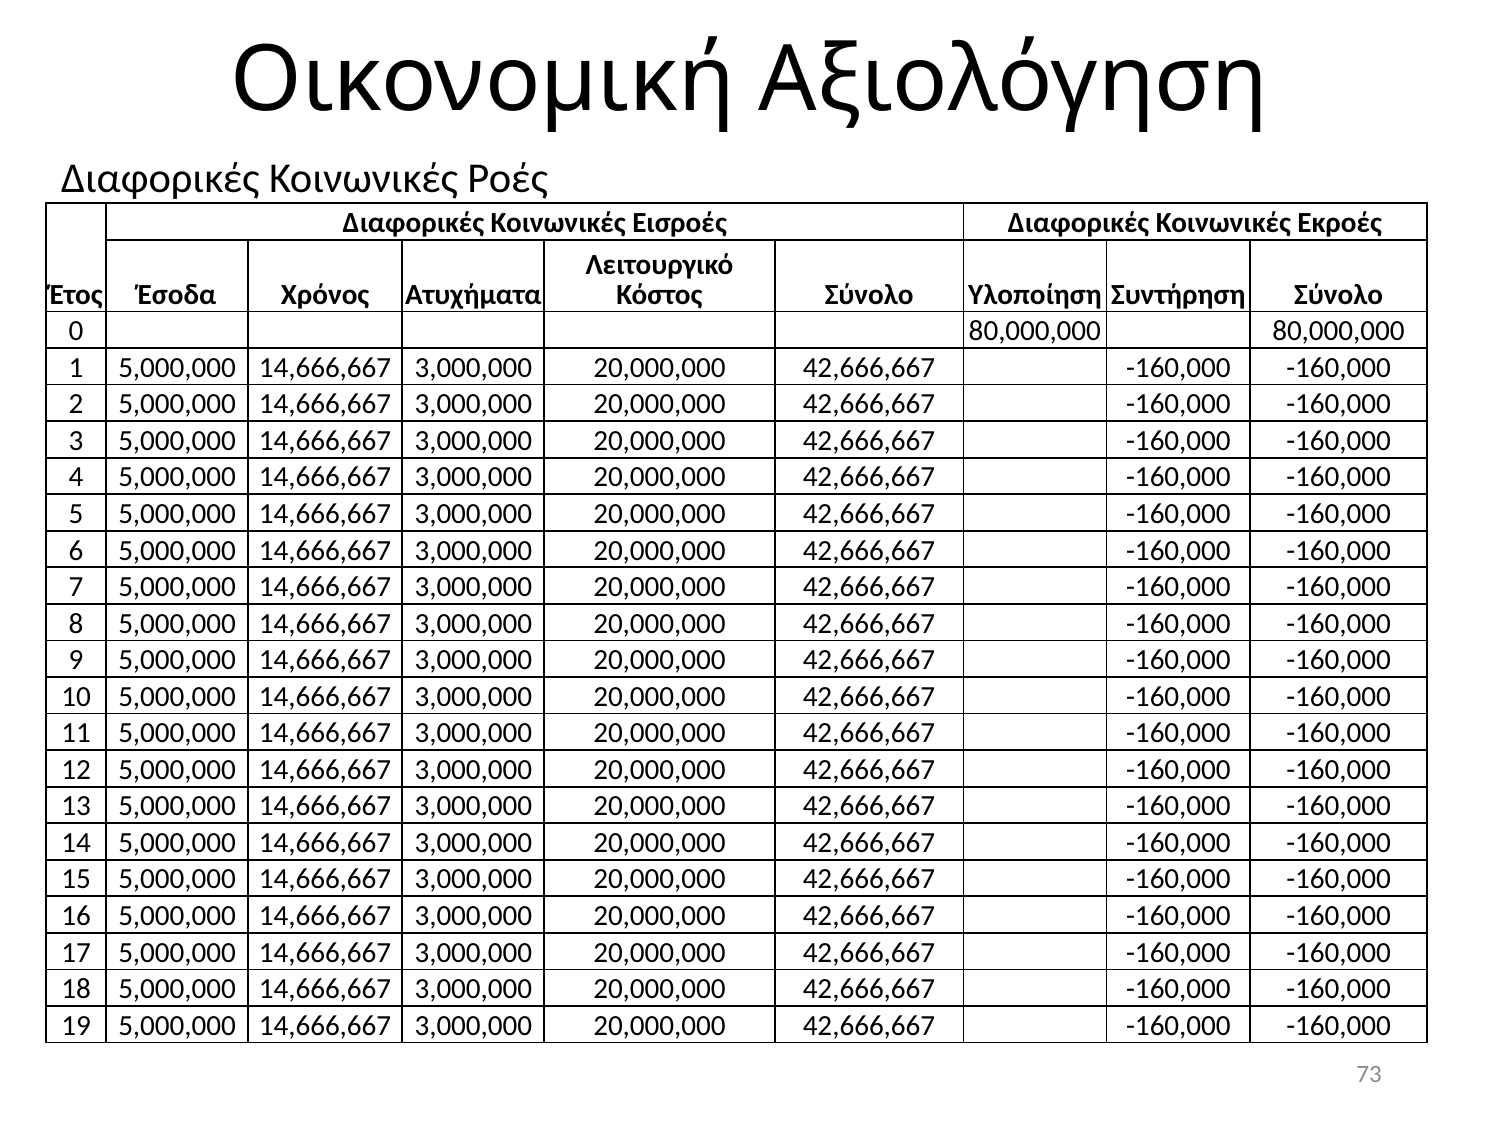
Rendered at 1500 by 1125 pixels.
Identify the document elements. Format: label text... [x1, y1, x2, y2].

table_cell 20,000,000 [545, 532, 774, 566]
table_cell 14,666,667 [249, 568, 401, 603]
table_cell -160,000 [1107, 385, 1249, 420]
table_cell 5,000,000 [107, 897, 247, 932]
table_cell 42,666,667 [776, 861, 963, 895]
slide_number 73 [1059, 1043, 1397, 1103]
table_cell [107, 312, 247, 347]
table_cell [964, 934, 1106, 969]
table_cell 80,000,000 [964, 312, 1106, 347]
table_cell -160,000 [1251, 385, 1426, 420]
table_cell 3,000,000 [403, 934, 543, 969]
table_cell 14,666,667 [249, 459, 401, 493]
table_cell -160,000 [1107, 751, 1249, 786]
table_cell 3,000,000 [403, 788, 543, 822]
table_cell 14,666,667 [249, 605, 401, 640]
table_cell 42,666,667 [776, 532, 963, 566]
table_cell 8 [47, 605, 105, 640]
table_cell -160,000 [1251, 897, 1426, 932]
table_cell -160,000 [1107, 714, 1249, 749]
table_cell 5,000,000 [107, 1007, 247, 1042]
table_cell 20,000,000 [545, 1007, 774, 1042]
table_cell 42,666,667 [776, 641, 963, 676]
table_cell 14,666,667 [249, 532, 401, 566]
table_cell 3,000,000 [403, 897, 543, 932]
table_cell [403, 312, 543, 347]
table_cell Συντήρηση [1107, 241, 1249, 311]
table_cell [1107, 312, 1249, 347]
table_cell 20,000,000 [545, 788, 774, 822]
table_cell 20,000,000 [545, 861, 774, 895]
table_cell -160,000 [1107, 1007, 1249, 1042]
table_cell [964, 1007, 1106, 1042]
table_cell -160,000 [1107, 495, 1249, 530]
table_cell -160,000 [1251, 788, 1426, 822]
table_cell 14,666,667 [249, 861, 401, 895]
table_cell 5,000,000 [107, 459, 247, 493]
table_cell 20,000,000 [545, 751, 774, 786]
table_cell -160,000 [1107, 824, 1249, 859]
table_cell [776, 312, 963, 347]
table_cell 14,666,667 [249, 824, 401, 859]
table_cell -160,000 [1107, 605, 1249, 640]
table_cell -160,000 [1107, 641, 1249, 676]
table_cell -160,000 [1107, 897, 1249, 932]
table_cell [964, 824, 1106, 859]
table_cell 20,000,000 [545, 897, 774, 932]
table_cell -160,000 [1107, 861, 1249, 895]
table_cell 20,000,000 [545, 714, 774, 749]
table_cell 14,666,667 [249, 1007, 401, 1042]
table_cell 16 [47, 897, 105, 932]
table_cell 5,000,000 [107, 970, 247, 1005]
table_cell [964, 897, 1106, 932]
table_cell [964, 605, 1106, 640]
table_cell 80,000,000 [1251, 312, 1426, 347]
title Οικονομική Αξιολόγηση [0, 0, 1500, 161]
table_cell 5,000,000 [107, 605, 247, 640]
table_cell 14,666,667 [249, 678, 401, 713]
table_cell 3,000,000 [403, 349, 543, 384]
table_cell 20,000,000 [545, 459, 774, 493]
table_cell Σύνολο [1251, 241, 1426, 311]
table_cell 20,000,000 [545, 385, 774, 420]
table_cell 42,666,667 [776, 970, 963, 1005]
table_cell -160,000 [1107, 934, 1249, 969]
table_cell 42,666,667 [776, 422, 963, 457]
table_cell 18 [47, 970, 105, 1005]
table_cell 13 [47, 788, 105, 822]
table_cell 42,666,667 [776, 605, 963, 640]
table_cell 14,666,667 [249, 970, 401, 1005]
table_cell 3 [47, 422, 105, 457]
table_cell 14 [47, 824, 105, 859]
table_cell 3,000,000 [403, 422, 543, 457]
table_cell 5 [47, 495, 105, 530]
table_cell [964, 641, 1106, 676]
table_cell 14,666,667 [249, 385, 401, 420]
table_cell 5,000,000 [107, 532, 247, 566]
table_cell 20,000,000 [545, 568, 774, 603]
table_cell -160,000 [1251, 495, 1426, 530]
table_cell 3,000,000 [403, 568, 543, 603]
table_cell [964, 568, 1106, 603]
table_cell 42,666,667 [776, 897, 963, 932]
table_cell [964, 788, 1106, 822]
table_cell 5,000,000 [107, 934, 247, 969]
table_header Διαφορικές Κοινωνικές Εισροές [107, 204, 963, 239]
table_cell [964, 495, 1106, 530]
table_cell -160,000 [1107, 970, 1249, 1005]
table_cell -160,000 [1251, 970, 1426, 1005]
table_cell -160,000 [1251, 568, 1426, 603]
table_cell 42,666,667 [776, 678, 963, 713]
table_cell -160,000 [1107, 788, 1249, 822]
table_cell 3,000,000 [403, 714, 543, 749]
table_cell [964, 714, 1106, 749]
table_cell [964, 422, 1106, 457]
table_cell 10 [47, 678, 105, 713]
table_cell 20,000,000 [545, 970, 774, 1005]
table_cell 42,666,667 [776, 714, 963, 749]
table_cell 20,000,000 [545, 641, 774, 676]
table_cell 20,000,000 [545, 824, 774, 859]
table_cell 5,000,000 [107, 349, 247, 384]
table_cell 1 [47, 349, 105, 384]
table_cell 3,000,000 [403, 459, 543, 493]
table_cell 2 [47, 385, 105, 420]
table_cell 3,000,000 [403, 824, 543, 859]
table_cell 19 [47, 1007, 105, 1042]
table_cell 3,000,000 [403, 641, 543, 676]
table_cell 5,000,000 [107, 495, 247, 530]
table_cell 12 [47, 751, 105, 786]
table_cell 0 [47, 312, 105, 347]
table_cell 6 [47, 532, 105, 566]
table_cell 20,000,000 [545, 605, 774, 640]
table_cell [545, 312, 774, 347]
table_cell 42,666,667 [776, 568, 963, 603]
table_cell -160,000 [1251, 605, 1426, 640]
table_cell 9 [47, 641, 105, 676]
table_cell 3,000,000 [403, 970, 543, 1005]
table_cell 42,666,667 [776, 934, 963, 969]
table_cell -160,000 [1251, 678, 1426, 713]
table_cell 3,000,000 [403, 605, 543, 640]
table_cell 20,000,000 [545, 349, 774, 384]
table_cell 3,000,000 [403, 532, 543, 566]
list Διαφορικές Κοινωνικές Ροές [46, 147, 1340, 202]
table_cell -160,000 [1251, 349, 1426, 384]
table_cell [964, 861, 1106, 895]
table_cell -160,000 [1107, 459, 1249, 493]
table_cell 3,000,000 [403, 751, 543, 786]
table_cell 5,000,000 [107, 751, 247, 786]
table_cell 3,000,000 [403, 861, 543, 895]
table_cell 14,666,667 [249, 495, 401, 530]
table_cell Χρόνος [249, 241, 401, 311]
table_cell 20,000,000 [545, 495, 774, 530]
table_cell 42,666,667 [776, 385, 963, 420]
table_cell -160,000 [1107, 568, 1249, 603]
table_cell -160,000 [1251, 714, 1426, 749]
table_cell 42,666,667 [776, 459, 963, 493]
table_cell -160,000 [1107, 349, 1249, 384]
table_cell [964, 349, 1106, 384]
table_cell 15 [47, 861, 105, 895]
table_cell 42,666,667 [776, 1007, 963, 1042]
table_cell 5,000,000 [107, 788, 247, 822]
table_cell [964, 532, 1106, 566]
table_cell 20,000,000 [545, 422, 774, 457]
table_cell Λειτουργικό Κόστος [545, 241, 774, 311]
table_cell 20,000,000 [545, 934, 774, 969]
table_cell 3,000,000 [403, 1007, 543, 1042]
table_cell 5,000,000 [107, 641, 247, 676]
table_cell 5,000,000 [107, 422, 247, 457]
table_cell 14,666,667 [249, 934, 401, 969]
table_cell Σύνολο [776, 241, 963, 311]
table_cell 42,666,667 [776, 788, 963, 822]
table_cell 14,666,667 [249, 641, 401, 676]
table_cell Έσοδα [107, 241, 247, 311]
table_cell 5,000,000 [107, 861, 247, 895]
table_cell -160,000 [1251, 824, 1426, 859]
table_cell 14,666,667 [249, 349, 401, 384]
table_cell [964, 459, 1106, 493]
table_cell [964, 678, 1106, 713]
table_cell [249, 312, 401, 347]
table_cell 42,666,667 [776, 751, 963, 786]
table_cell 14,666,667 [249, 788, 401, 822]
table_cell 20,000,000 [545, 678, 774, 713]
table_cell 5,000,000 [107, 714, 247, 749]
table_cell 11 [47, 714, 105, 749]
table_cell -160,000 [1251, 641, 1426, 676]
table_cell [964, 385, 1106, 420]
table_header Διαφορικές Κοινωνικές Εκροές [964, 204, 1426, 239]
table_cell [964, 970, 1106, 1005]
table_cell -160,000 [1107, 422, 1249, 457]
table_cell 3,000,000 [403, 495, 543, 530]
table_cell -160,000 [1251, 934, 1426, 969]
table_cell 42,666,667 [776, 824, 963, 859]
table_cell [964, 751, 1106, 786]
table_cell Υλοποίηση [964, 241, 1106, 311]
table_cell -160,000 [1251, 861, 1426, 895]
table_header Έτος [47, 204, 105, 311]
table_cell -160,000 [1251, 751, 1426, 786]
table_cell 14,666,667 [249, 422, 401, 457]
table_cell -160,000 [1251, 459, 1426, 493]
table_cell 5,000,000 [107, 824, 247, 859]
table_cell 14,666,667 [249, 897, 401, 932]
table_cell -160,000 [1251, 1007, 1426, 1042]
table_cell 14,666,667 [249, 751, 401, 786]
table_cell Ατυχήματα [403, 241, 543, 311]
table_cell -160,000 [1251, 422, 1426, 457]
table_cell -160,000 [1107, 532, 1249, 566]
table_cell 5,000,000 [107, 678, 247, 713]
table_cell 14,666,667 [249, 714, 401, 749]
table_cell 5,000,000 [107, 385, 247, 420]
table_cell 5,000,000 [107, 568, 247, 603]
table_cell 4 [47, 459, 105, 493]
table_cell 7 [47, 568, 105, 603]
table_cell 17 [47, 934, 105, 969]
table_cell 42,666,667 [776, 349, 963, 384]
table_cell 42,666,667 [776, 495, 963, 530]
table_cell 3,000,000 [403, 385, 543, 420]
table_cell -160,000 [1251, 532, 1426, 566]
table_cell 3,000,000 [403, 678, 543, 713]
table_cell -160,000 [1107, 678, 1249, 713]
